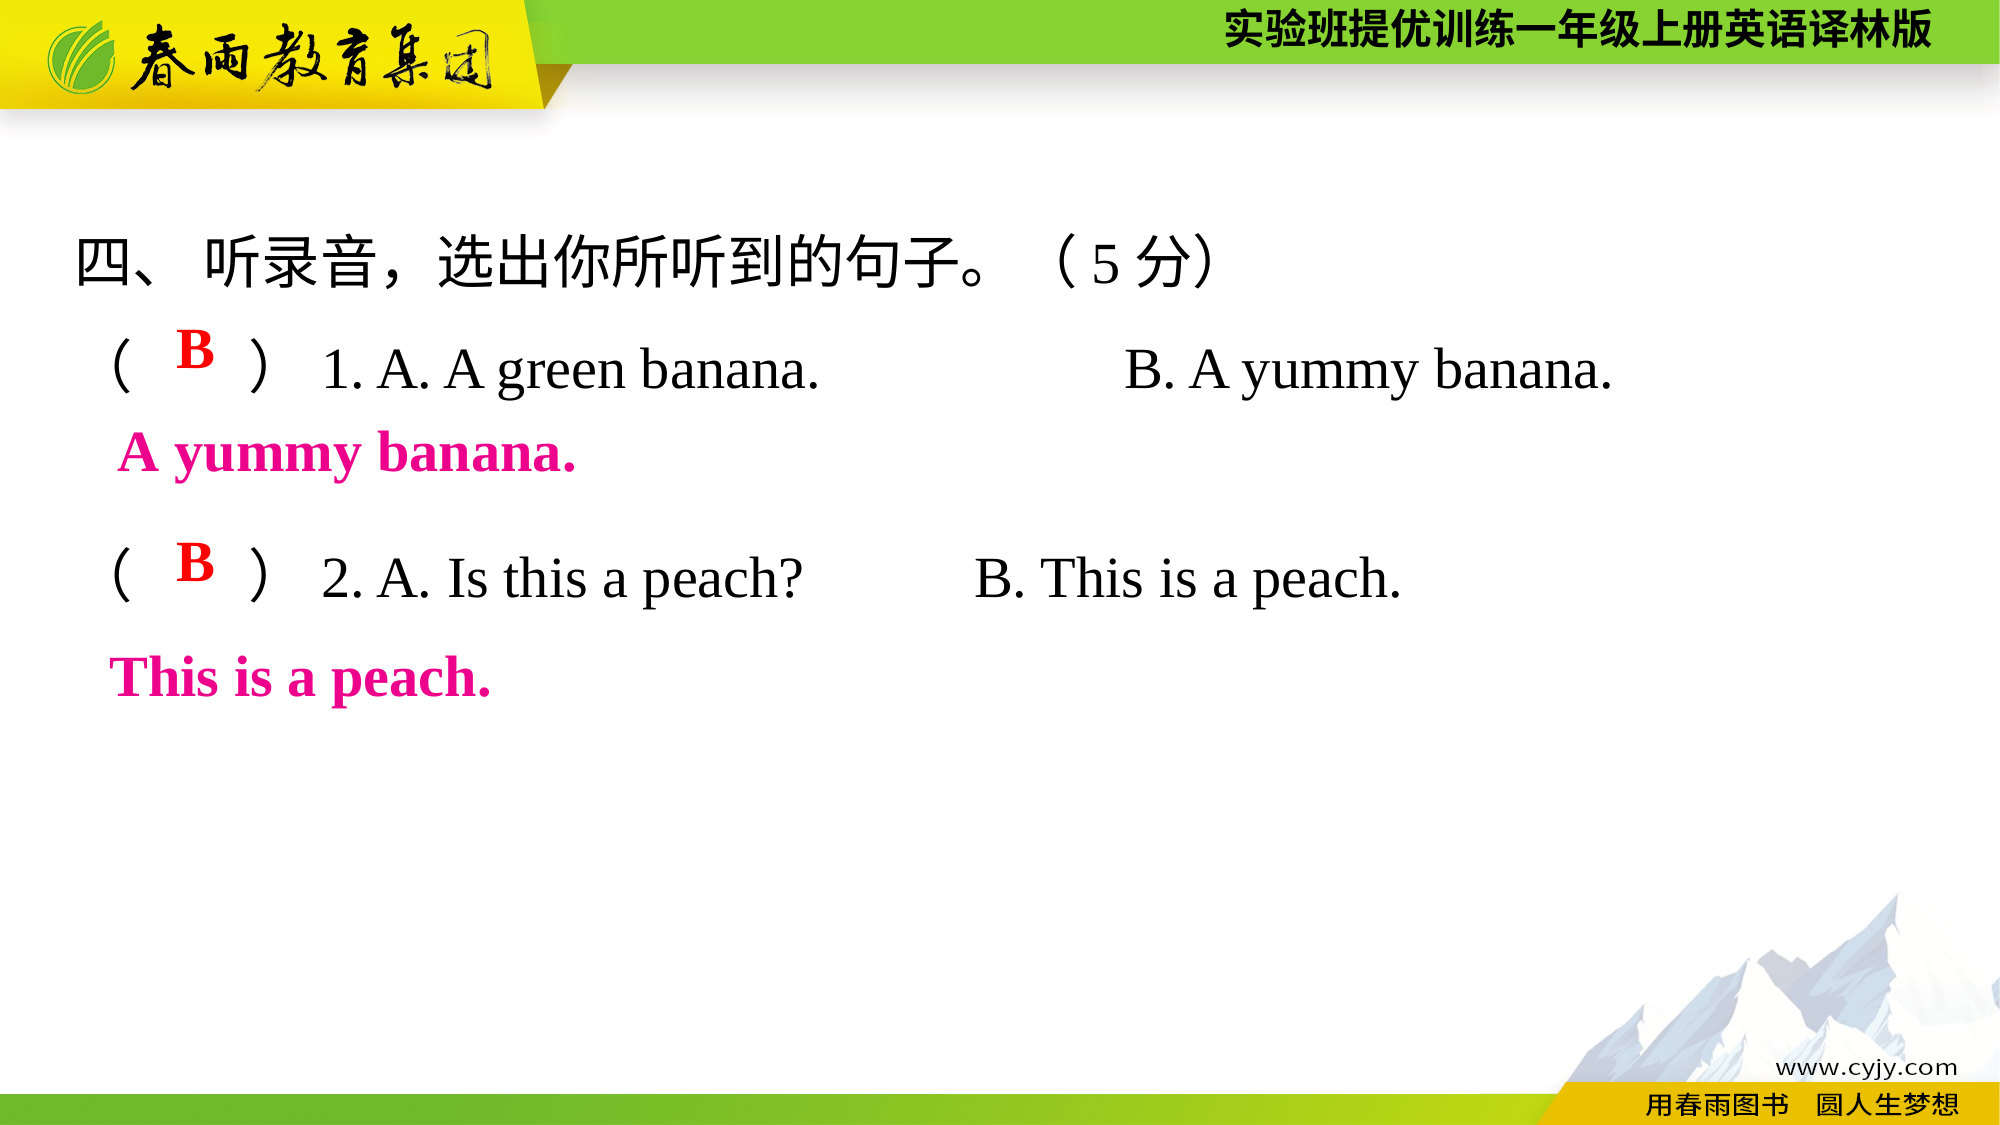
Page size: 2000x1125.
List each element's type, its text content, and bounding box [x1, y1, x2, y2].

text_box A yummy banana. [103, 405, 592, 491]
text_box B [161, 302, 231, 388]
picture [0, 0, 2000, 1125]
text_box This is a peach. [80, 630, 507, 715]
list 四、 听录音，选出你所听到的句子。（5分） （ ）1. A. A green banana. B. A yummy banana. （ ）2. A. Is this a peach? B. This is a peach. [59, 182, 1944, 622]
text_box B [161, 515, 231, 600]
